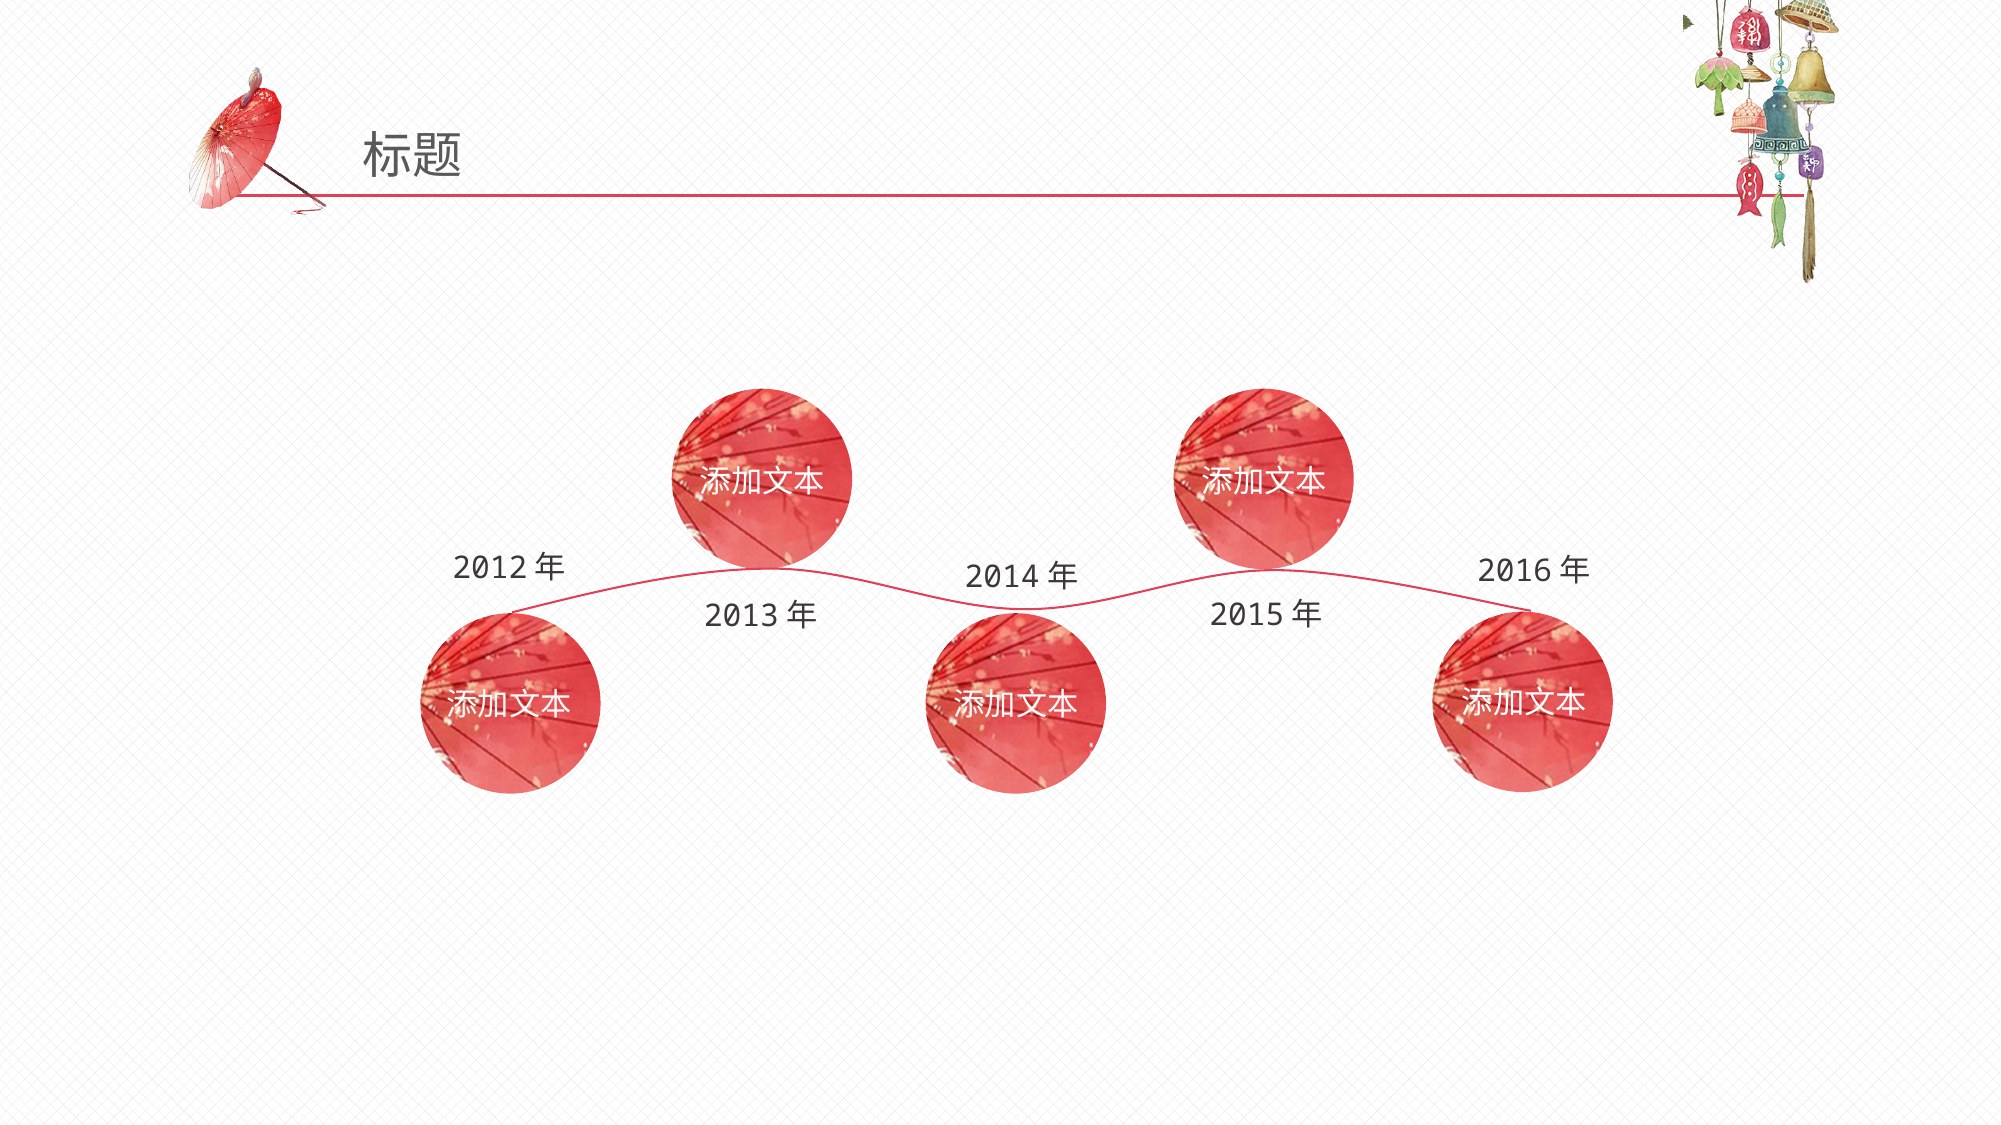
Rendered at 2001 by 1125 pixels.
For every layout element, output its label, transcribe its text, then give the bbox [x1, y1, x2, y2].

text_box [424, 729, 597, 794]
picture [1683, 0, 1888, 307]
text_box [511, 567, 1532, 614]
text_box [1177, 388, 1351, 454]
text_box 添加文本 [671, 454, 854, 507]
text_box 标题 [331, 116, 506, 192]
text_box [929, 613, 1102, 676]
text_box 添加文本 [1433, 675, 1616, 728]
text_box 添加文本 [417, 676, 601, 729]
text_box 2012年 [417, 539, 601, 592]
text_box 2015年 [1174, 612, 1358, 639]
text_box 2016年 [1442, 542, 1626, 595]
picture [178, 41, 331, 230]
text_box [675, 388, 849, 454]
text_box 2014年 [930, 548, 1113, 602]
text_box 添加文本 [924, 676, 1108, 729]
text_box 2013年 [669, 612, 853, 641]
text_box [1436, 728, 1609, 793]
text_box [676, 507, 848, 568]
text_box [424, 613, 597, 676]
text_box [1177, 507, 1350, 569]
text_box [1436, 611, 1609, 675]
text_box [929, 729, 1103, 794]
text_box 添加文本 [1173, 454, 1356, 507]
